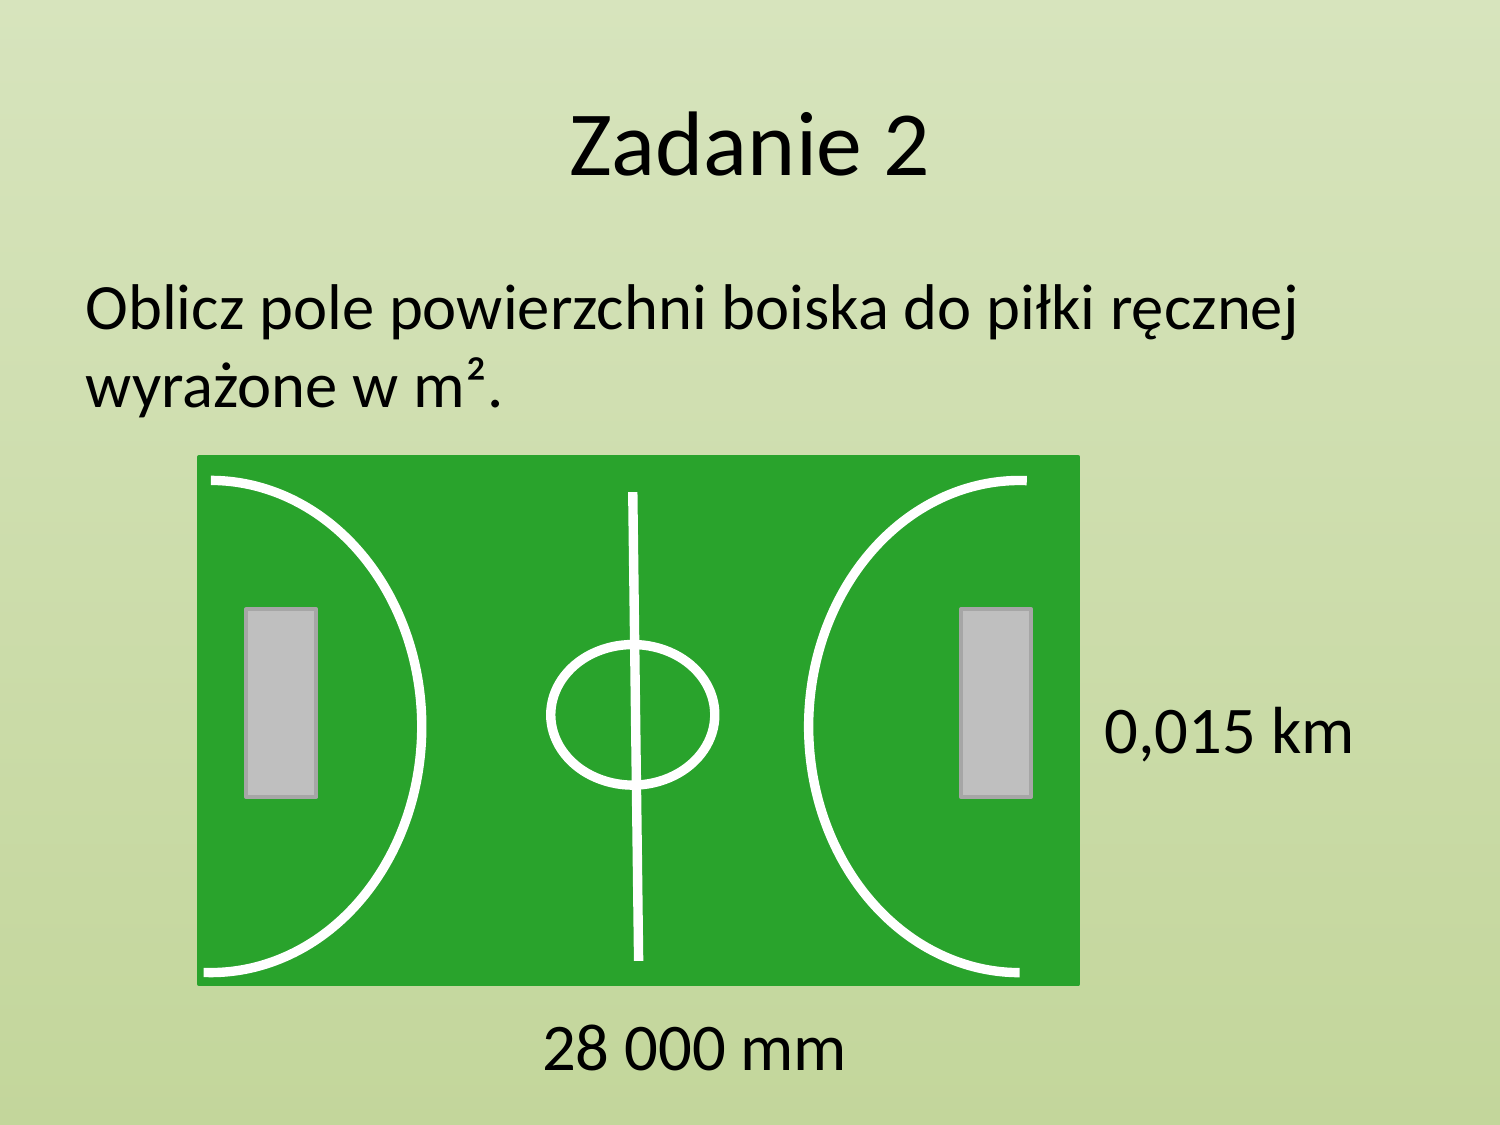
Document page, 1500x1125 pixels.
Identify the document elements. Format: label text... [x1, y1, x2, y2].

title Zadanie 2 [75, 45, 1425, 233]
text_box [807, 479, 1027, 974]
list Oblicz pole powierzchni boiska do piłki ręcznej wyrażone w m². [70, 257, 1421, 429]
text_box [553, 738, 631, 788]
text_box 28 000 mm [527, 996, 903, 1091]
text_box [640, 642, 717, 722]
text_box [401, 723, 871, 730]
text_box [641, 738, 713, 787]
text_box 0,015 km [1089, 679, 1430, 775]
text_box [959, 607, 1033, 799]
text_box [197, 455, 1080, 986]
text_box [548, 642, 630, 722]
text_box [244, 607, 318, 799]
text_box [203, 479, 423, 974]
